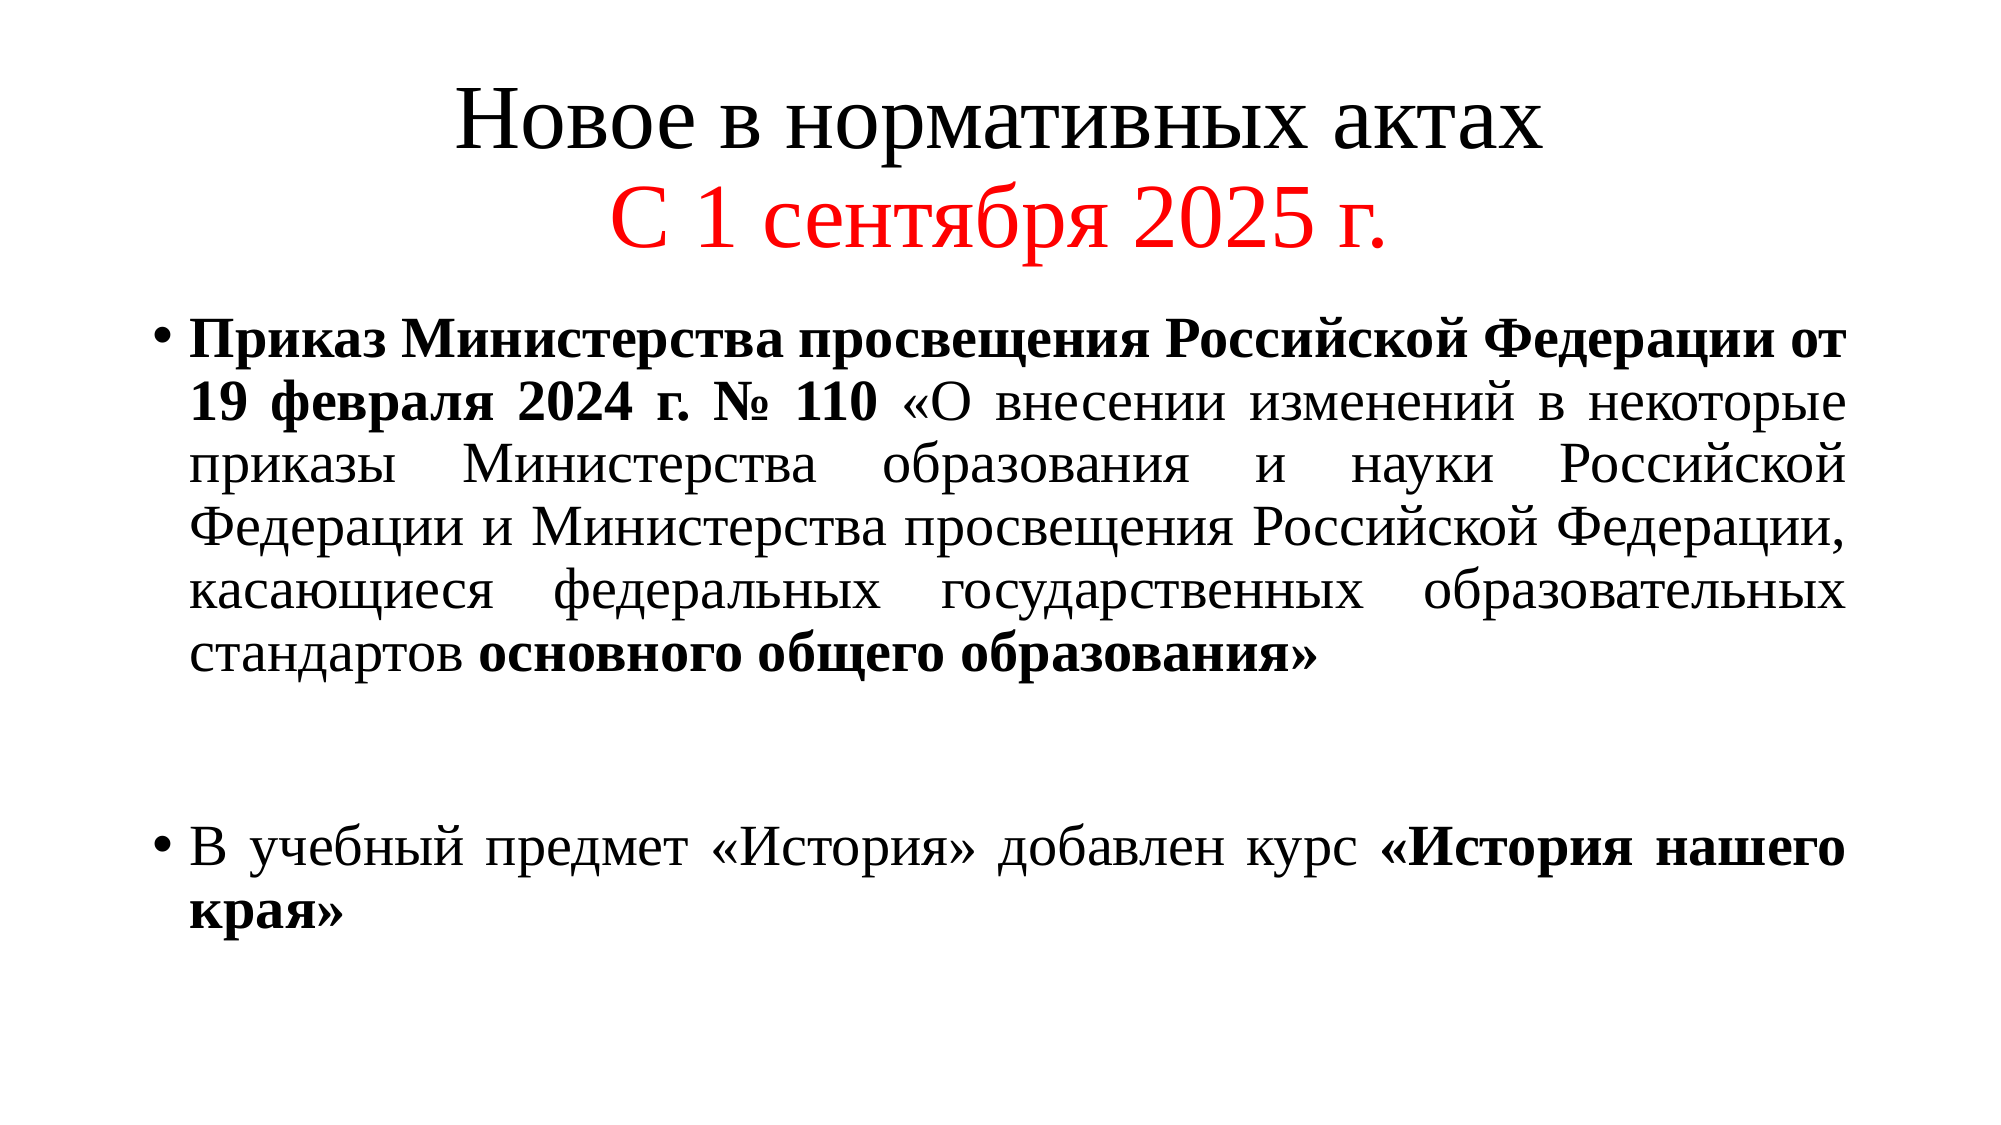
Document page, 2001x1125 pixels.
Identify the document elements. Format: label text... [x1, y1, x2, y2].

list Приказ Министерства просвещения Российской Федерации от 19 февраля 2024 г. № 110 «О внесении изменений в некоторые приказы Министерства образования и науки Российской Федерации и Министерства просвещения Российской Федерации, касающиеся федеральных государственных образовательных стандартов основного общего образования» В учебный предмет «История» добавлен курс «История нашего края» [137, 299, 1863, 1014]
title Новое в нормативных актах С 1 сентября 2025 г. [137, 59, 1863, 278]
